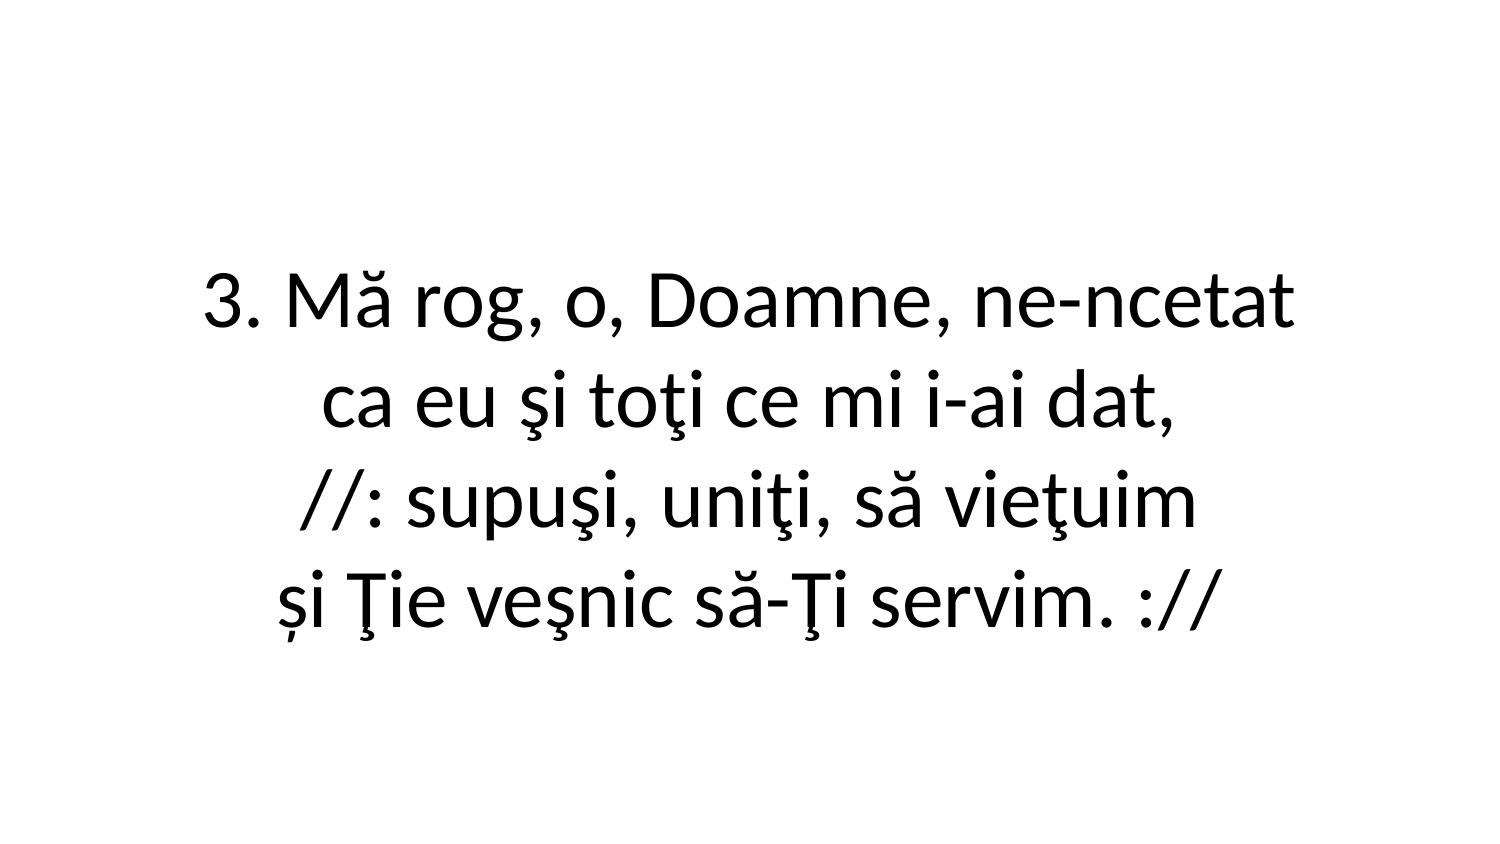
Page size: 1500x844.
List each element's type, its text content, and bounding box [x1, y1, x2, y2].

text_box 3. Mă rog, o, Doamne, ne-ncetat ca eu şi toţi ce mi i-ai dat, //: supuşi, uniţi, să vieţuim și Ţie veşnic să-Ţi servim. :// [186, 192, 1313, 652]
